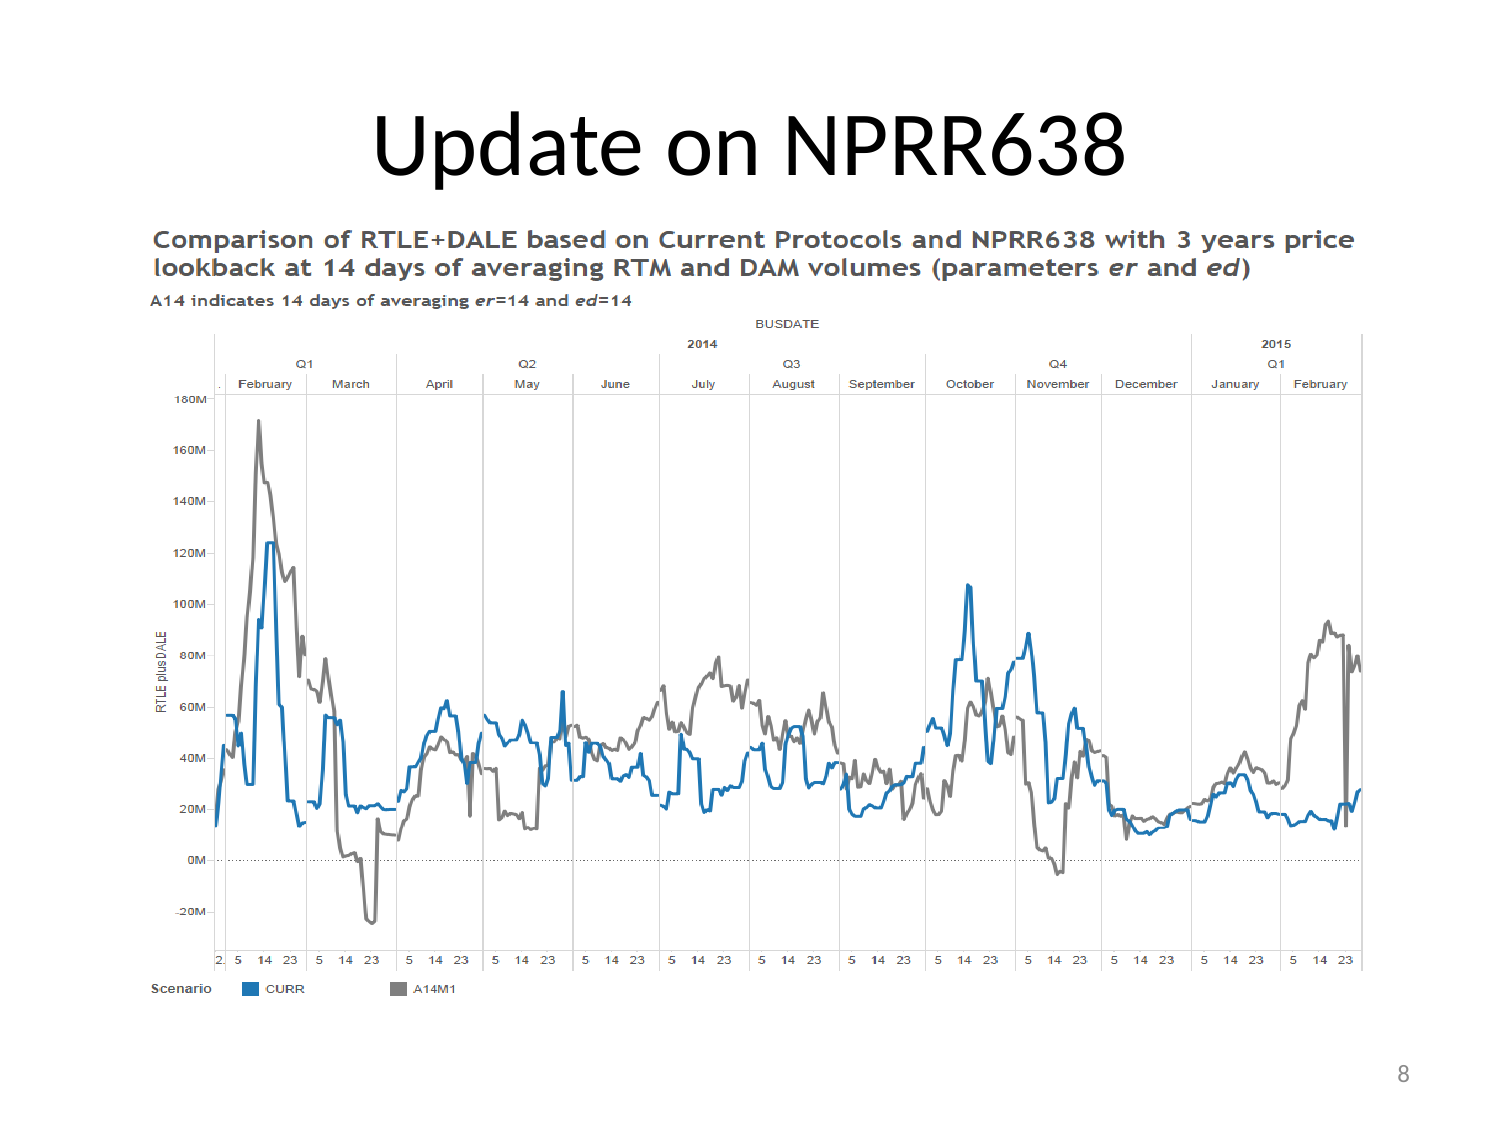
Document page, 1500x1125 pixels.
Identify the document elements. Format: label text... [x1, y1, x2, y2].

slide_number 8 [1074, 1042, 1425, 1103]
picture [149, 224, 1363, 1001]
title Update on NPRR638 [75, 45, 1425, 233]
